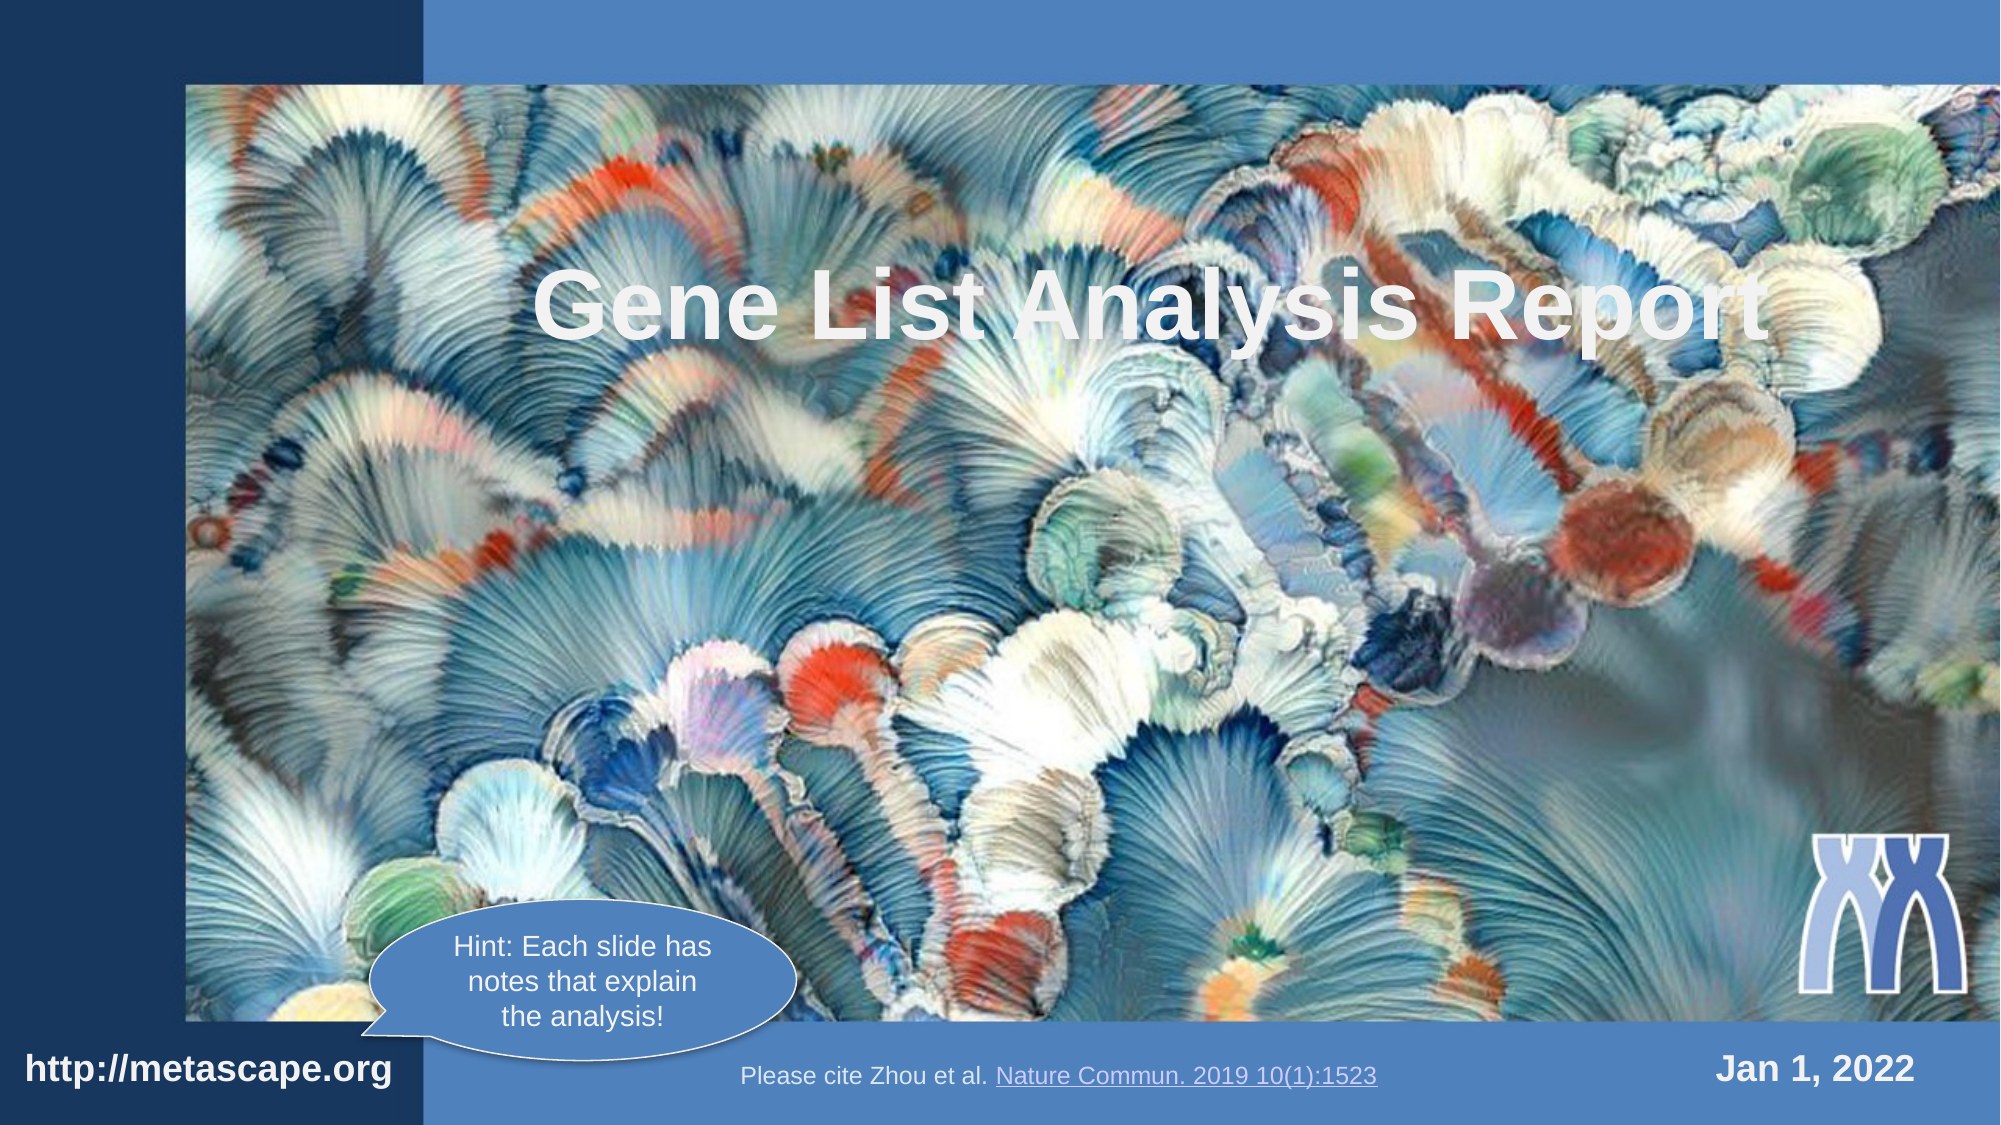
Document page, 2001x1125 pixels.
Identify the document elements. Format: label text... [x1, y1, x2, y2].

text_box Please cite Zhou et al. Nature Commun. 2019 10(1):1523 [725, 1052, 1393, 1097]
text_box http://metascape.org [9, 1036, 409, 1097]
picture [0, 0, 2001, 1125]
text_box Gene List Analysis Report [516, 261, 1811, 338]
text_box Jan 1, 2022 [1700, 1036, 1931, 1097]
text_box Hint: Each slide has notes that explain the analysis! [360, 898, 798, 1062]
